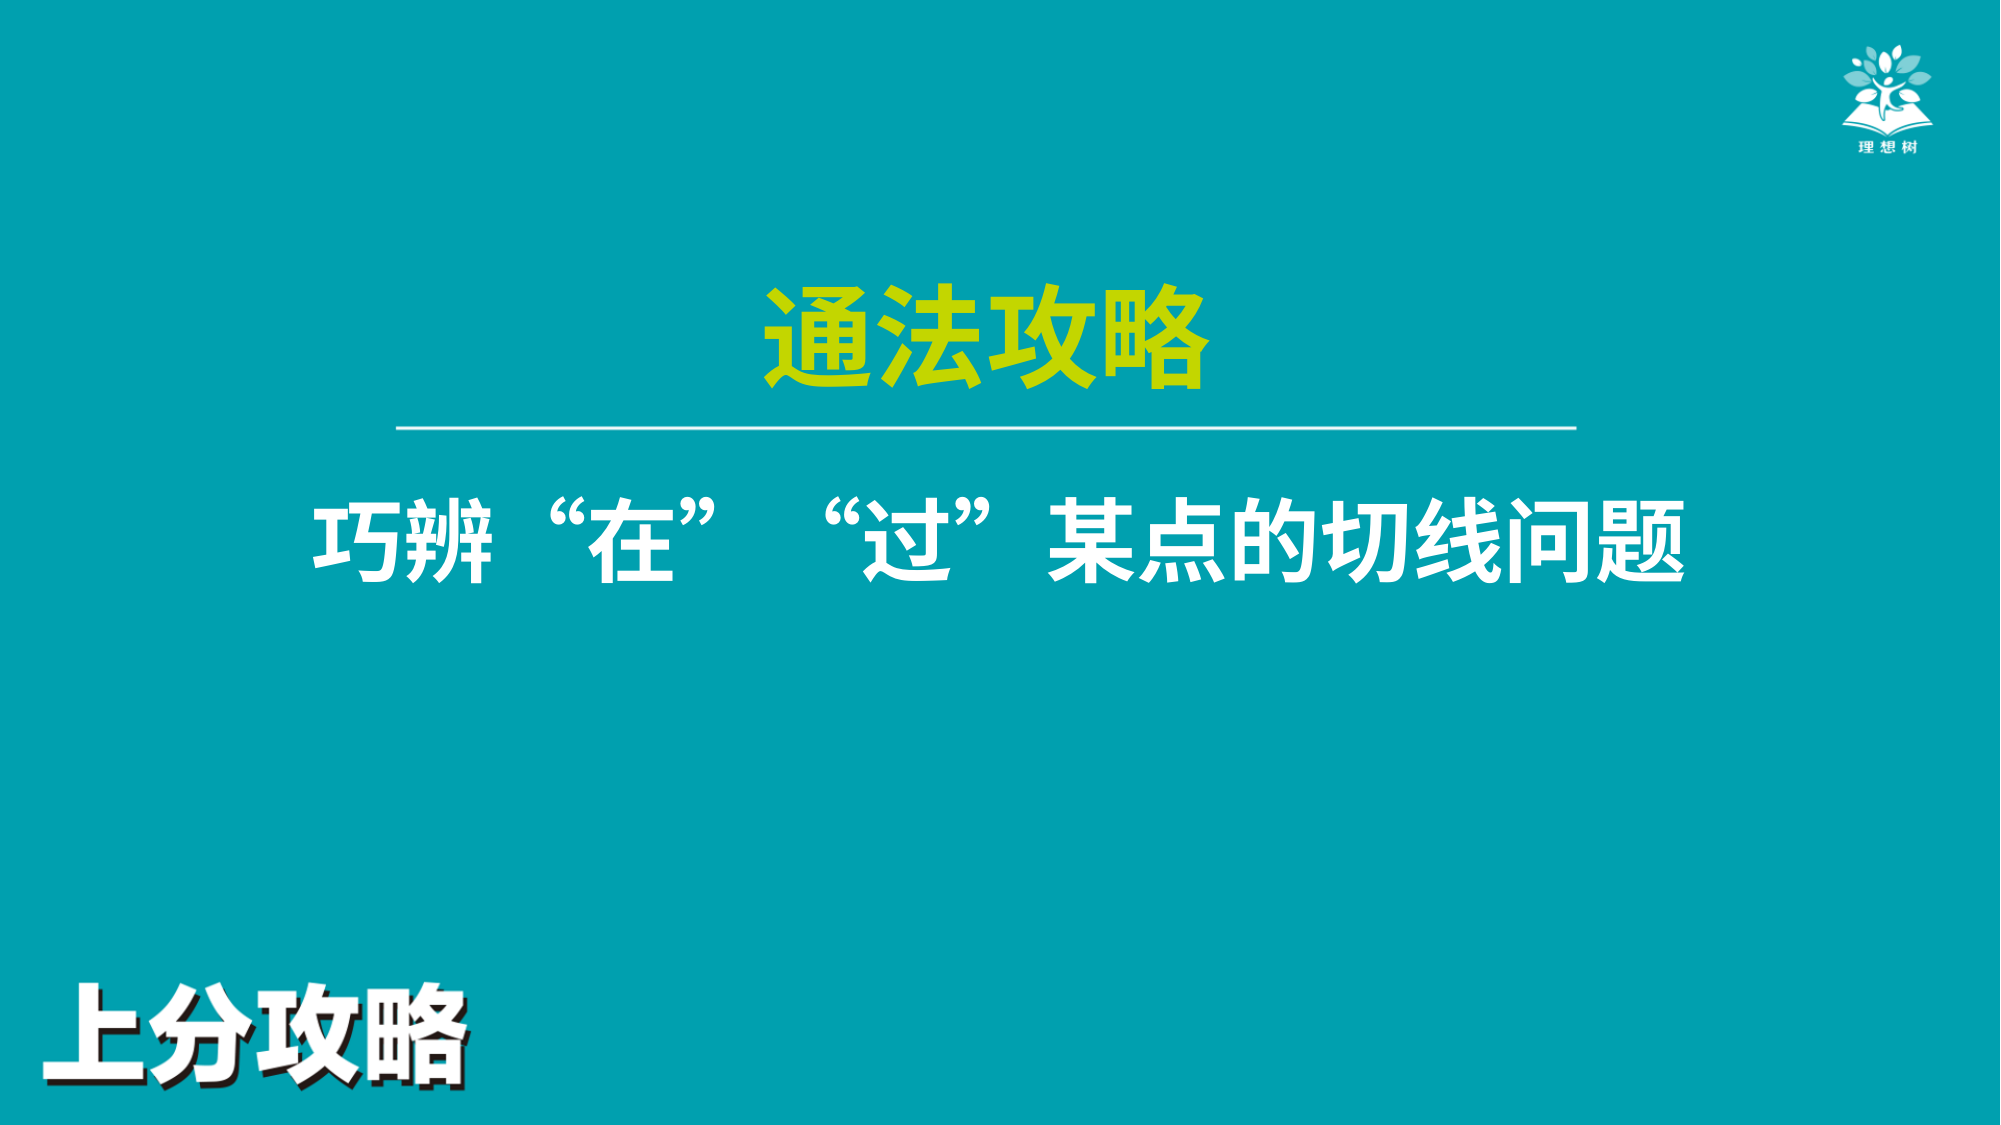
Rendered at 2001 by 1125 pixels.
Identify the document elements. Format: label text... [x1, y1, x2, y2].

text_box 巧辨“在”“过”某点的切线问题 [0, 472, 2000, 603]
picture [0, 0, 2000, 472]
text_box 通法攻略 [395, 253, 1577, 413]
picture [0, 603, 2000, 1125]
